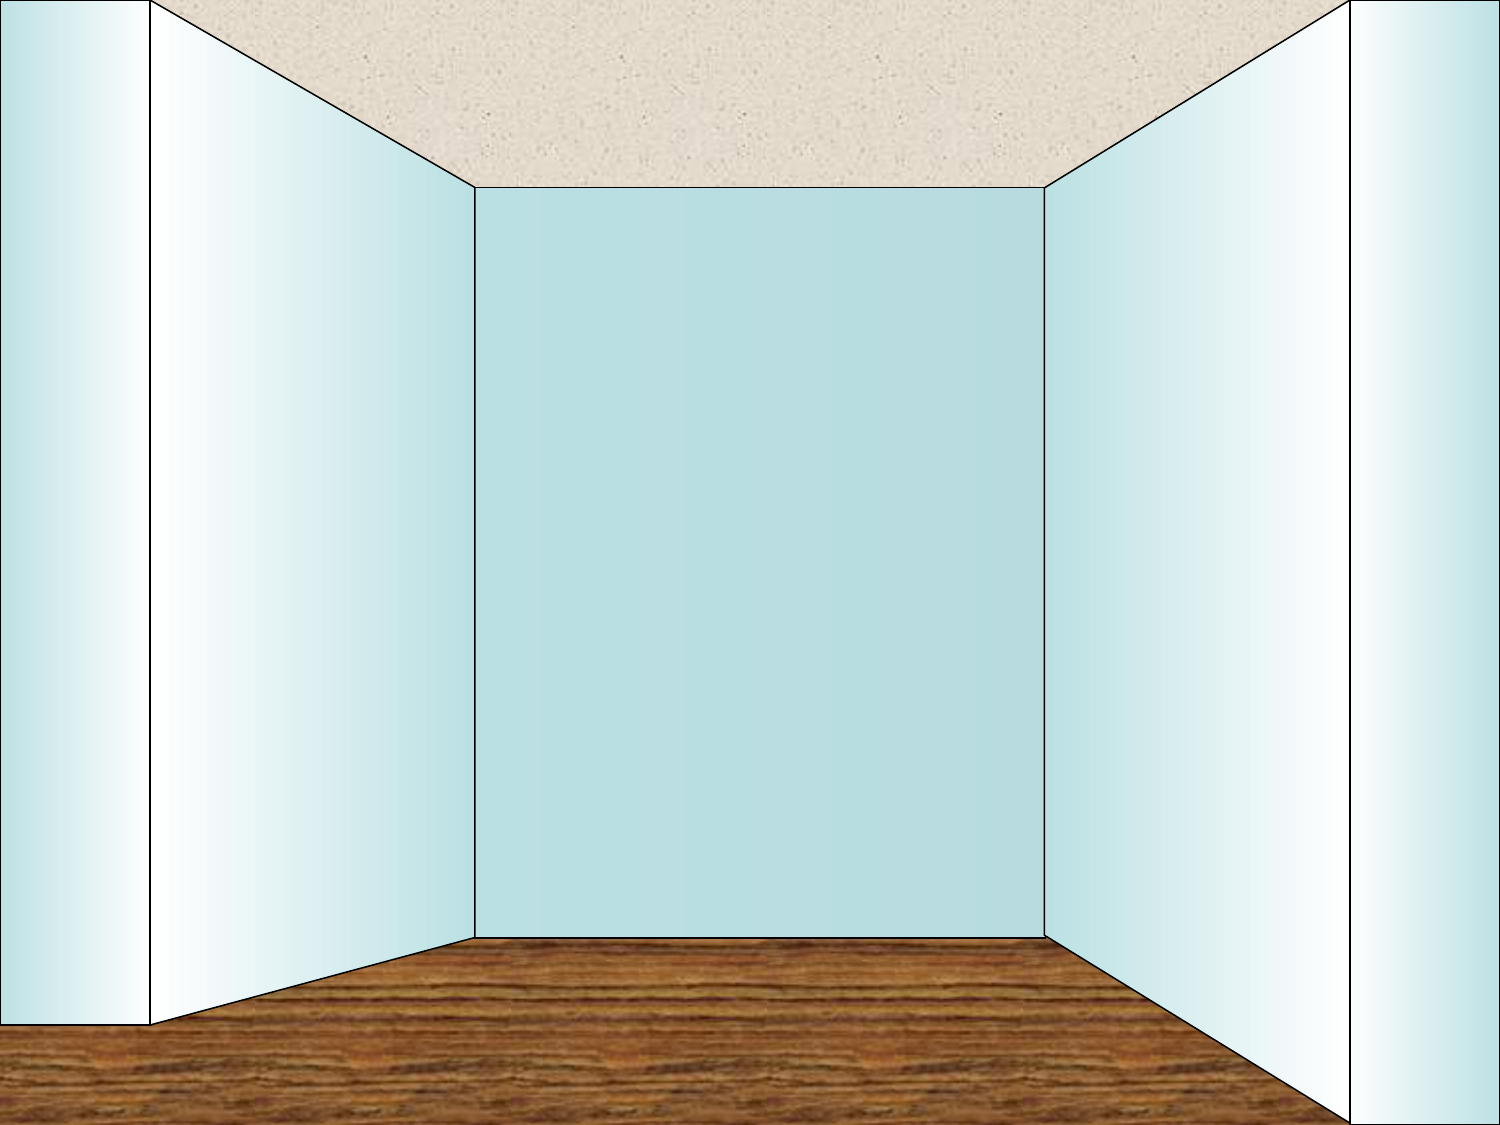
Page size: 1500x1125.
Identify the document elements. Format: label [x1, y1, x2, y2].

text_box [0, 937, 1349, 1125]
text_box [150, 0, 475, 1026]
text_box [475, 187, 1046, 938]
text_box [152, 0, 1348, 187]
text_box [1044, 0, 1349, 1123]
text_box [0, 0, 150, 1025]
text_box [1349, 0, 1500, 1125]
